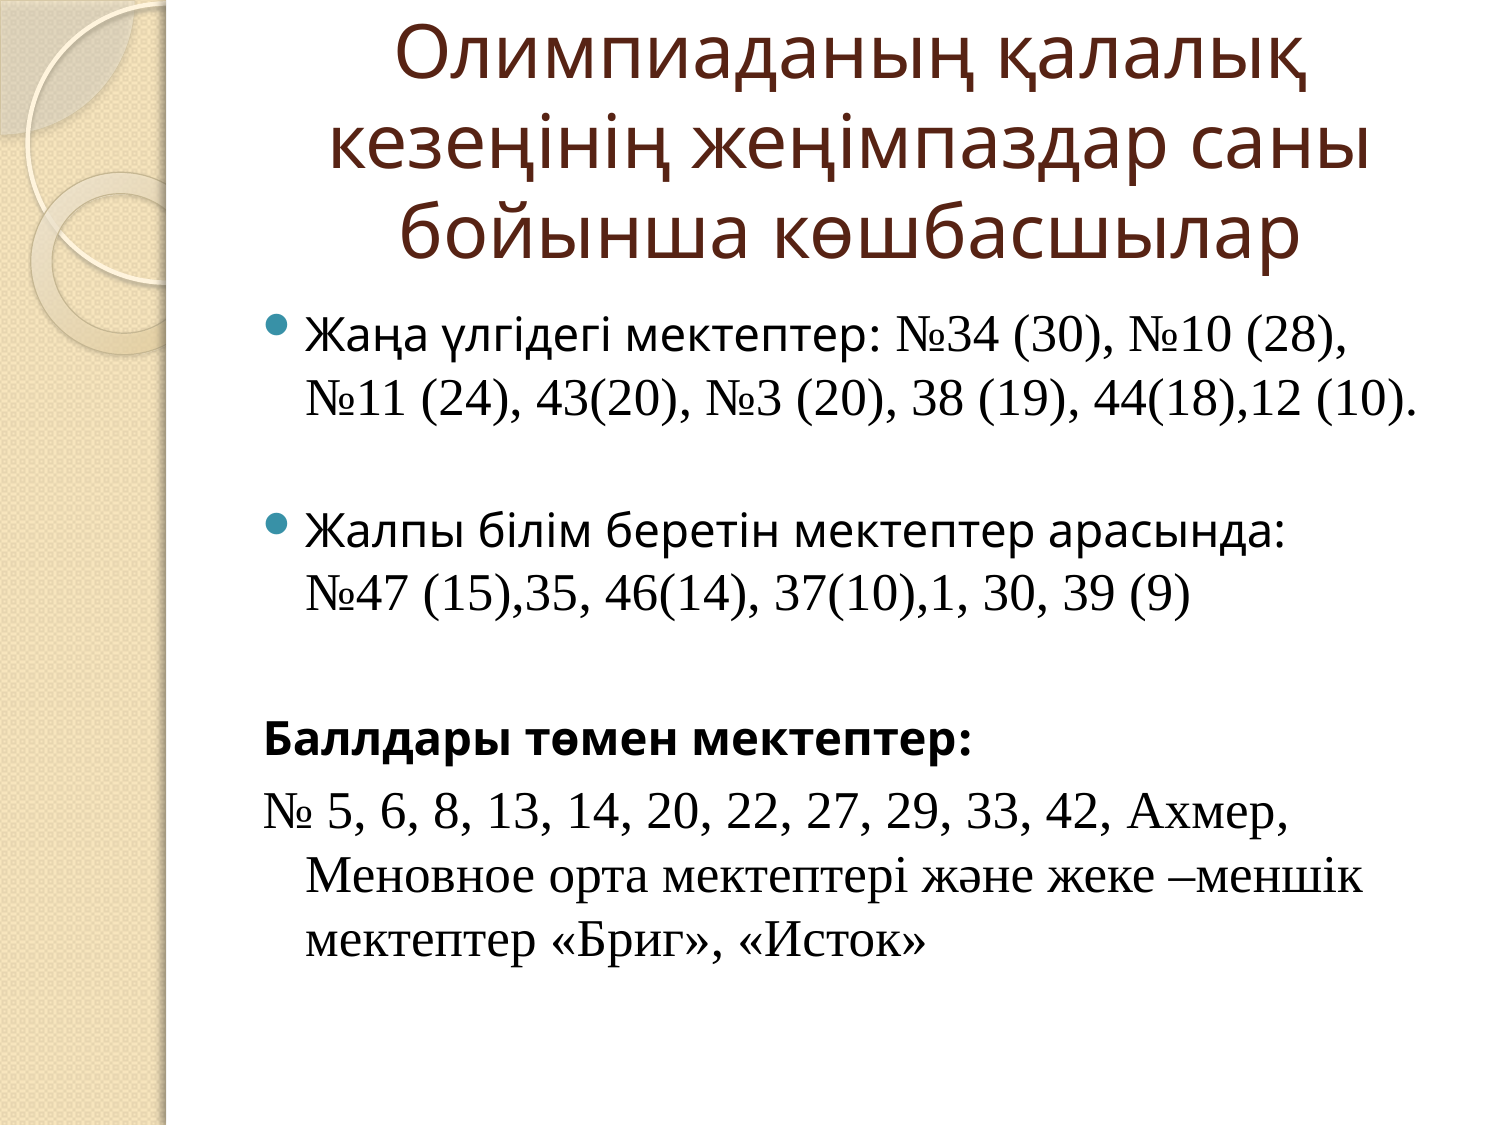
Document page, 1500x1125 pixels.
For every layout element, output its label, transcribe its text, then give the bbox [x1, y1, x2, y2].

title Олимпиаданың қалалық кезеңінің жеңімпаздар саны бойынша көшбасшылар [235, 45, 1466, 233]
list Жаңа үлгідегі мектептер: №34 (30), №10 (28), №11 (24), 43(20), №3 (20), 38 (19), 44(18),12 (10). Жалпы білім беретін мектептер арасында: №47 (15),35, 46(14), 37(10),1, 30, 39 (9) Баллдары төмен мектептер: № 5, 6, 8, 13, 14, 20, 22, 27, 29, 33, 42, Ахмер, Меновное орта мектептері және жеке –меншік мектептер «Бриг», «Исток» [235, 290, 1466, 1025]
